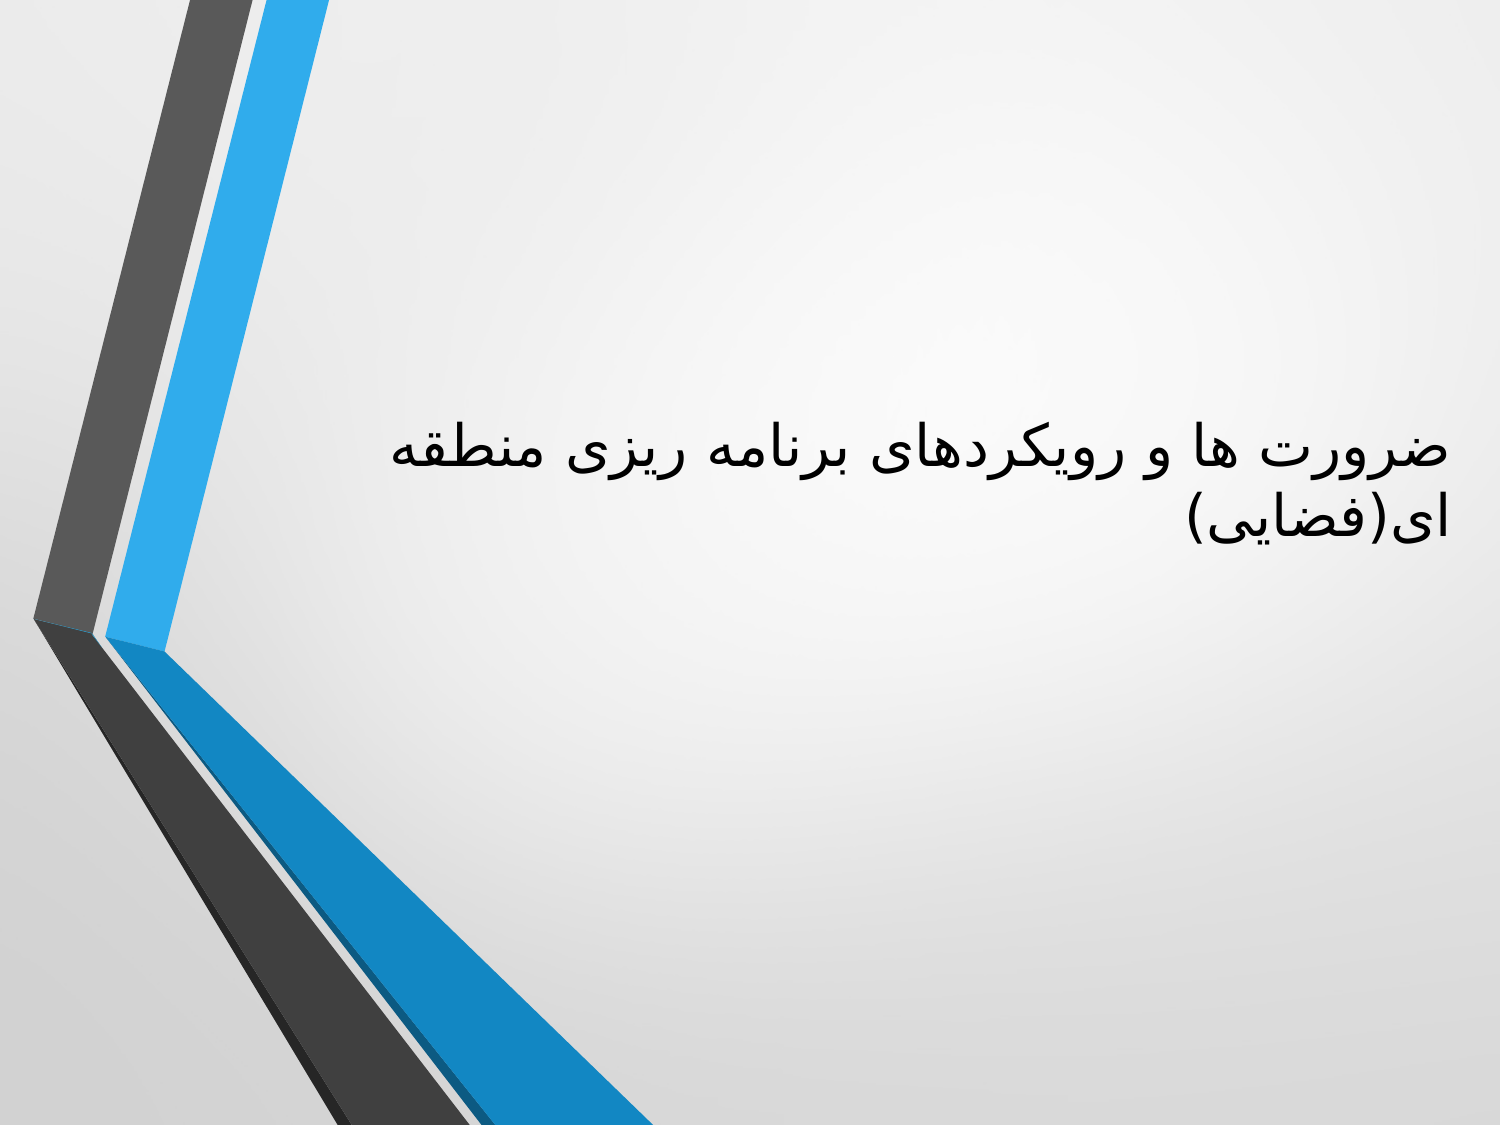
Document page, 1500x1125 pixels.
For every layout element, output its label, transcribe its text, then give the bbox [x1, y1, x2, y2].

title ضرورت ها و رویکردهای برنامه ریزی منطقه ای(فضایی) [119, 368, 1468, 556]
